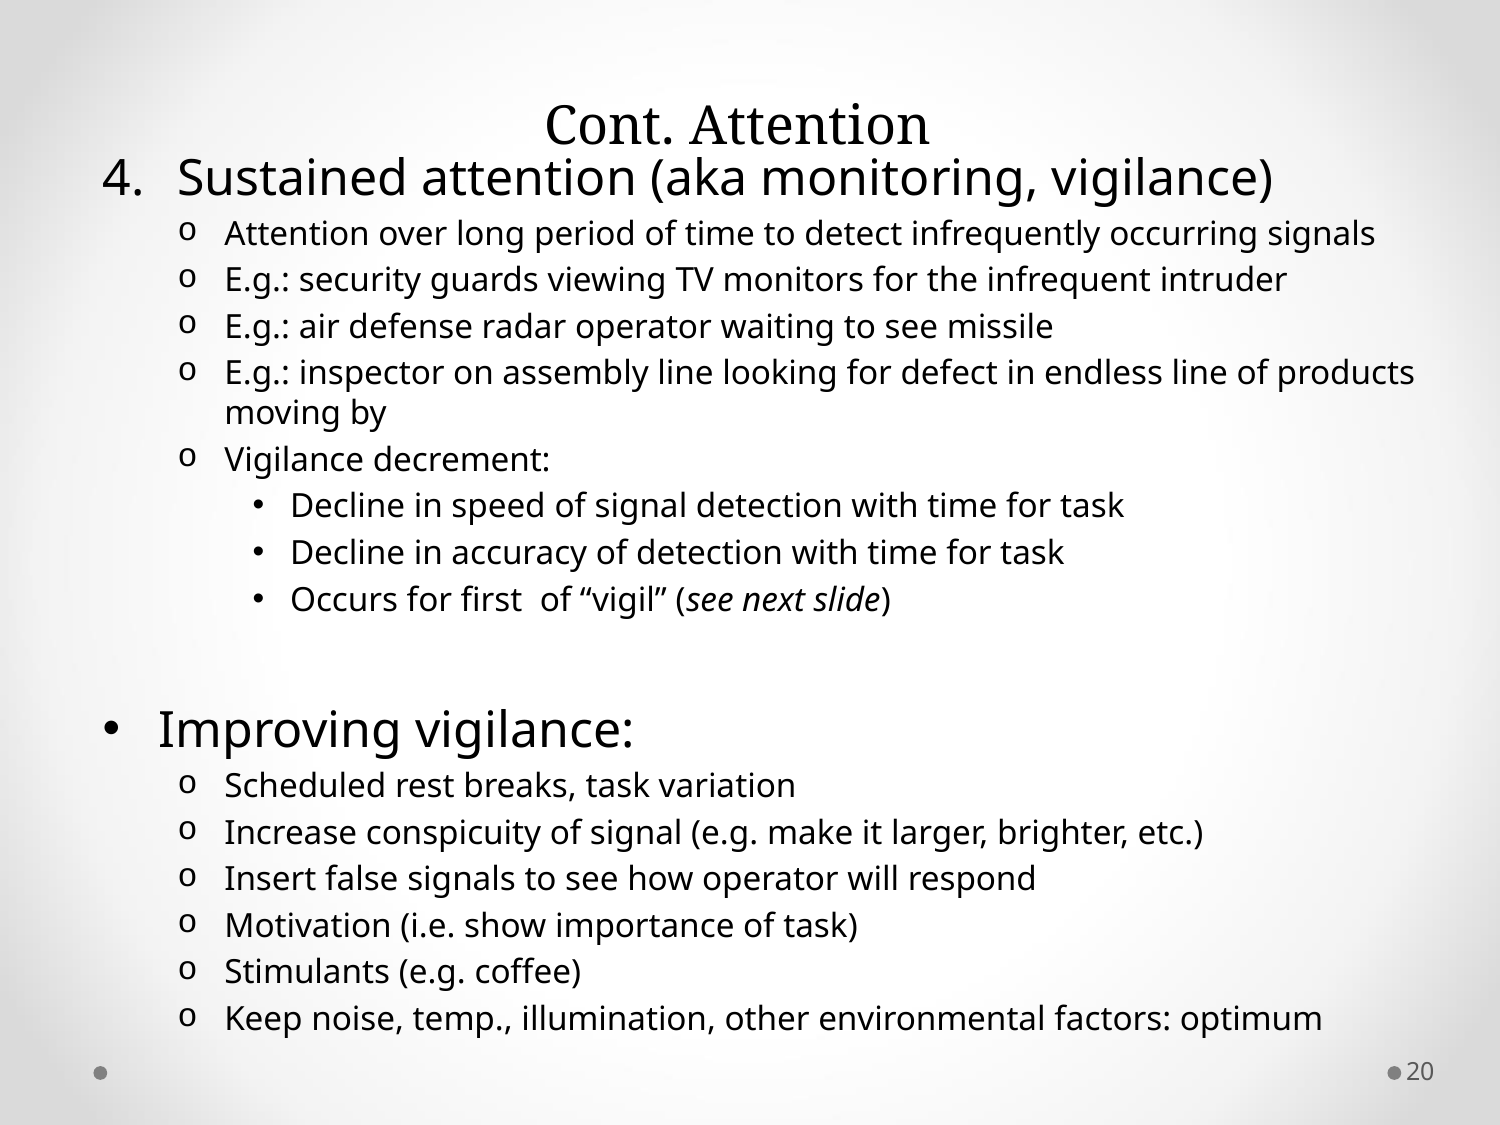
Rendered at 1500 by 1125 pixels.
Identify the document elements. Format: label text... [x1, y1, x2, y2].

slide_number 20 [1401, 1042, 1494, 1103]
title Cont. Attention [62, 62, 1413, 163]
picture [0, 1, 1500, 1125]
